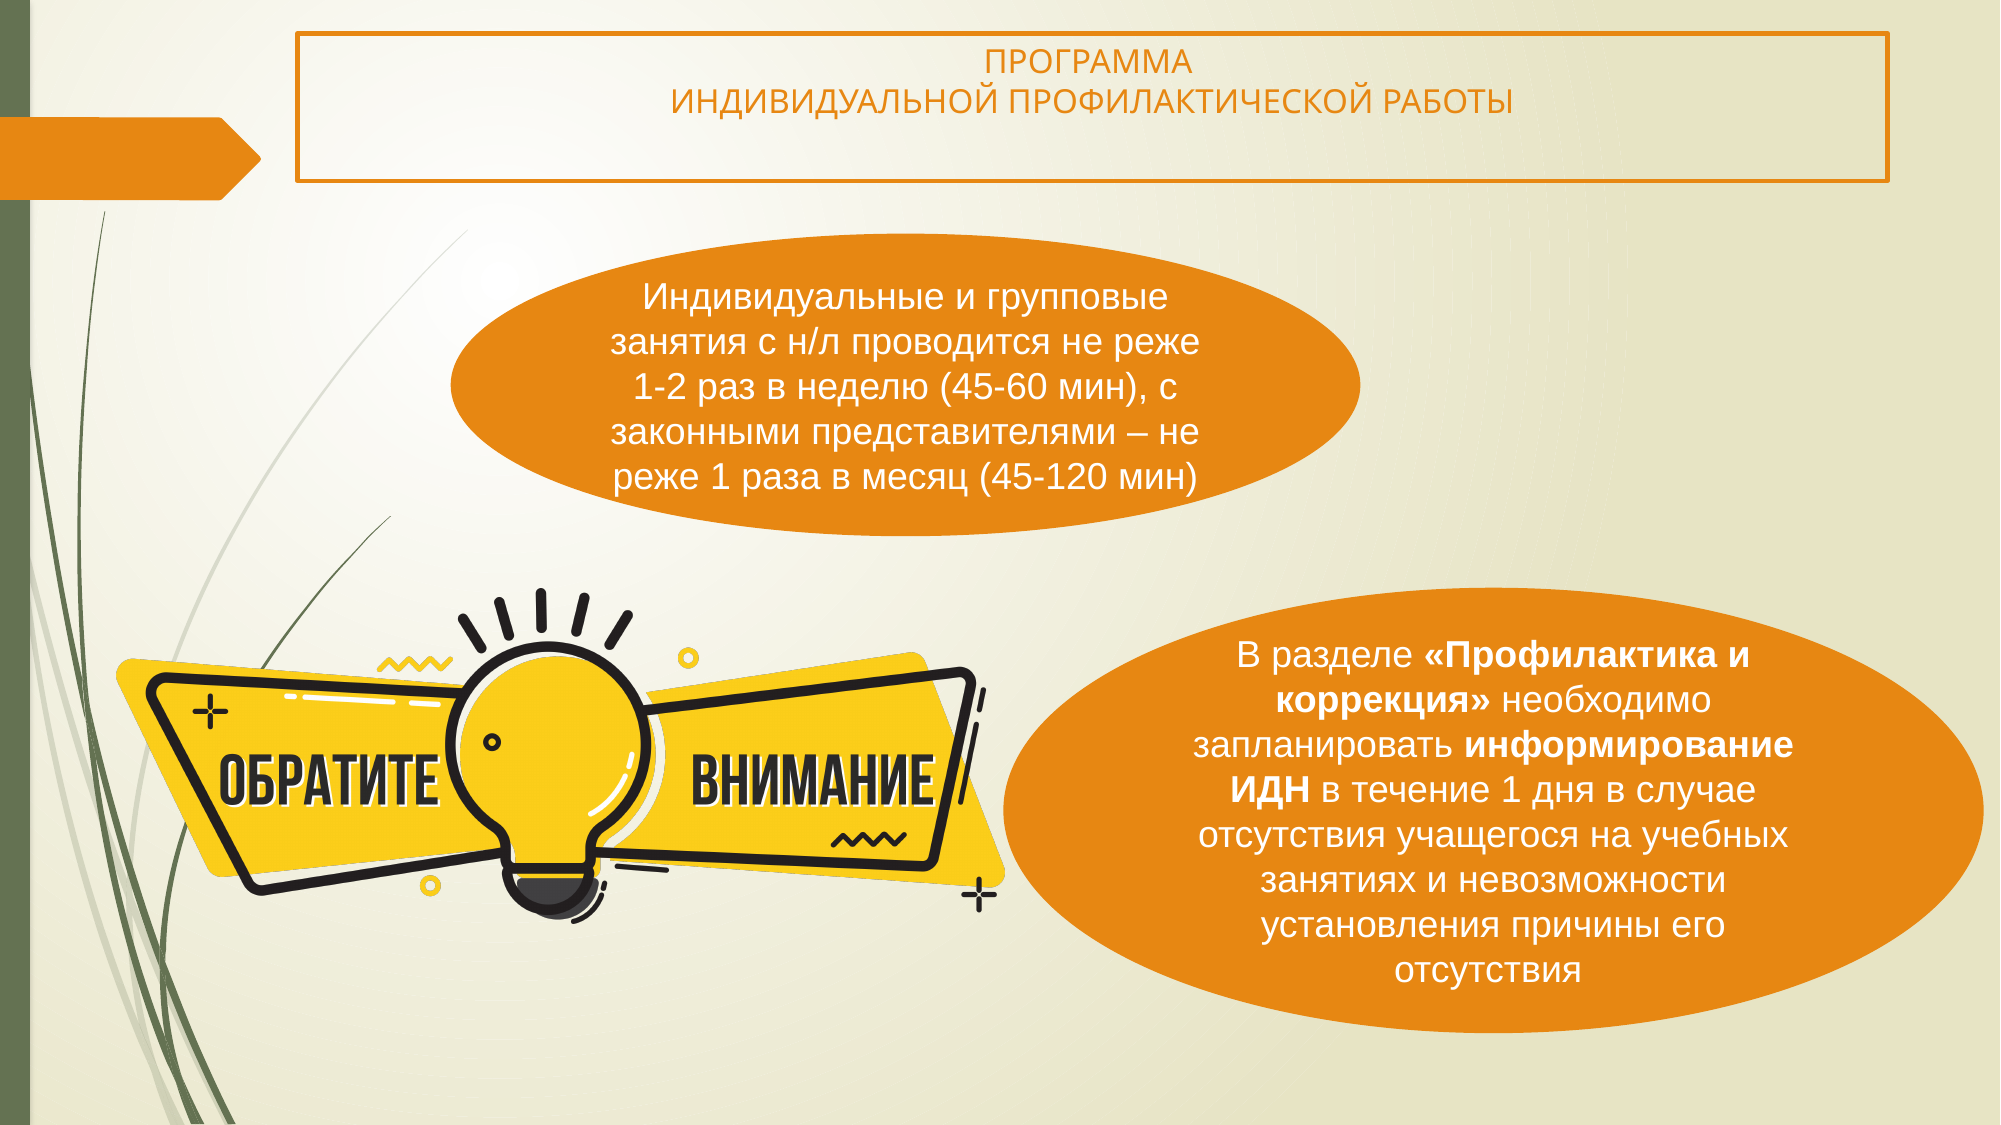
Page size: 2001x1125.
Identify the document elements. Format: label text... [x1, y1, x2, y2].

text_box В разделе «Профилактика и коррекция» необходимо запланировать информирование ИДН в течение 1 дня в случае отсутствия учащегося на учебных занятиях и невозможности установления причины его отсутствия [1010, 587, 1984, 1034]
text_box Индивидуальные и групповые занятия с н/л проводится не реже 1-2 раз в неделю (45-60 мин), с законными представителями – не реже 1 раза в месяц (45-120 мин) [450, 233, 1361, 537]
title ПРОГРАММА ИНДИВИДУАЛЬНОЙ ПРОФИЛАКТИЧЕСКОЙ РАБОТЫ [297, 33, 1888, 181]
picture [115, 588, 1005, 925]
